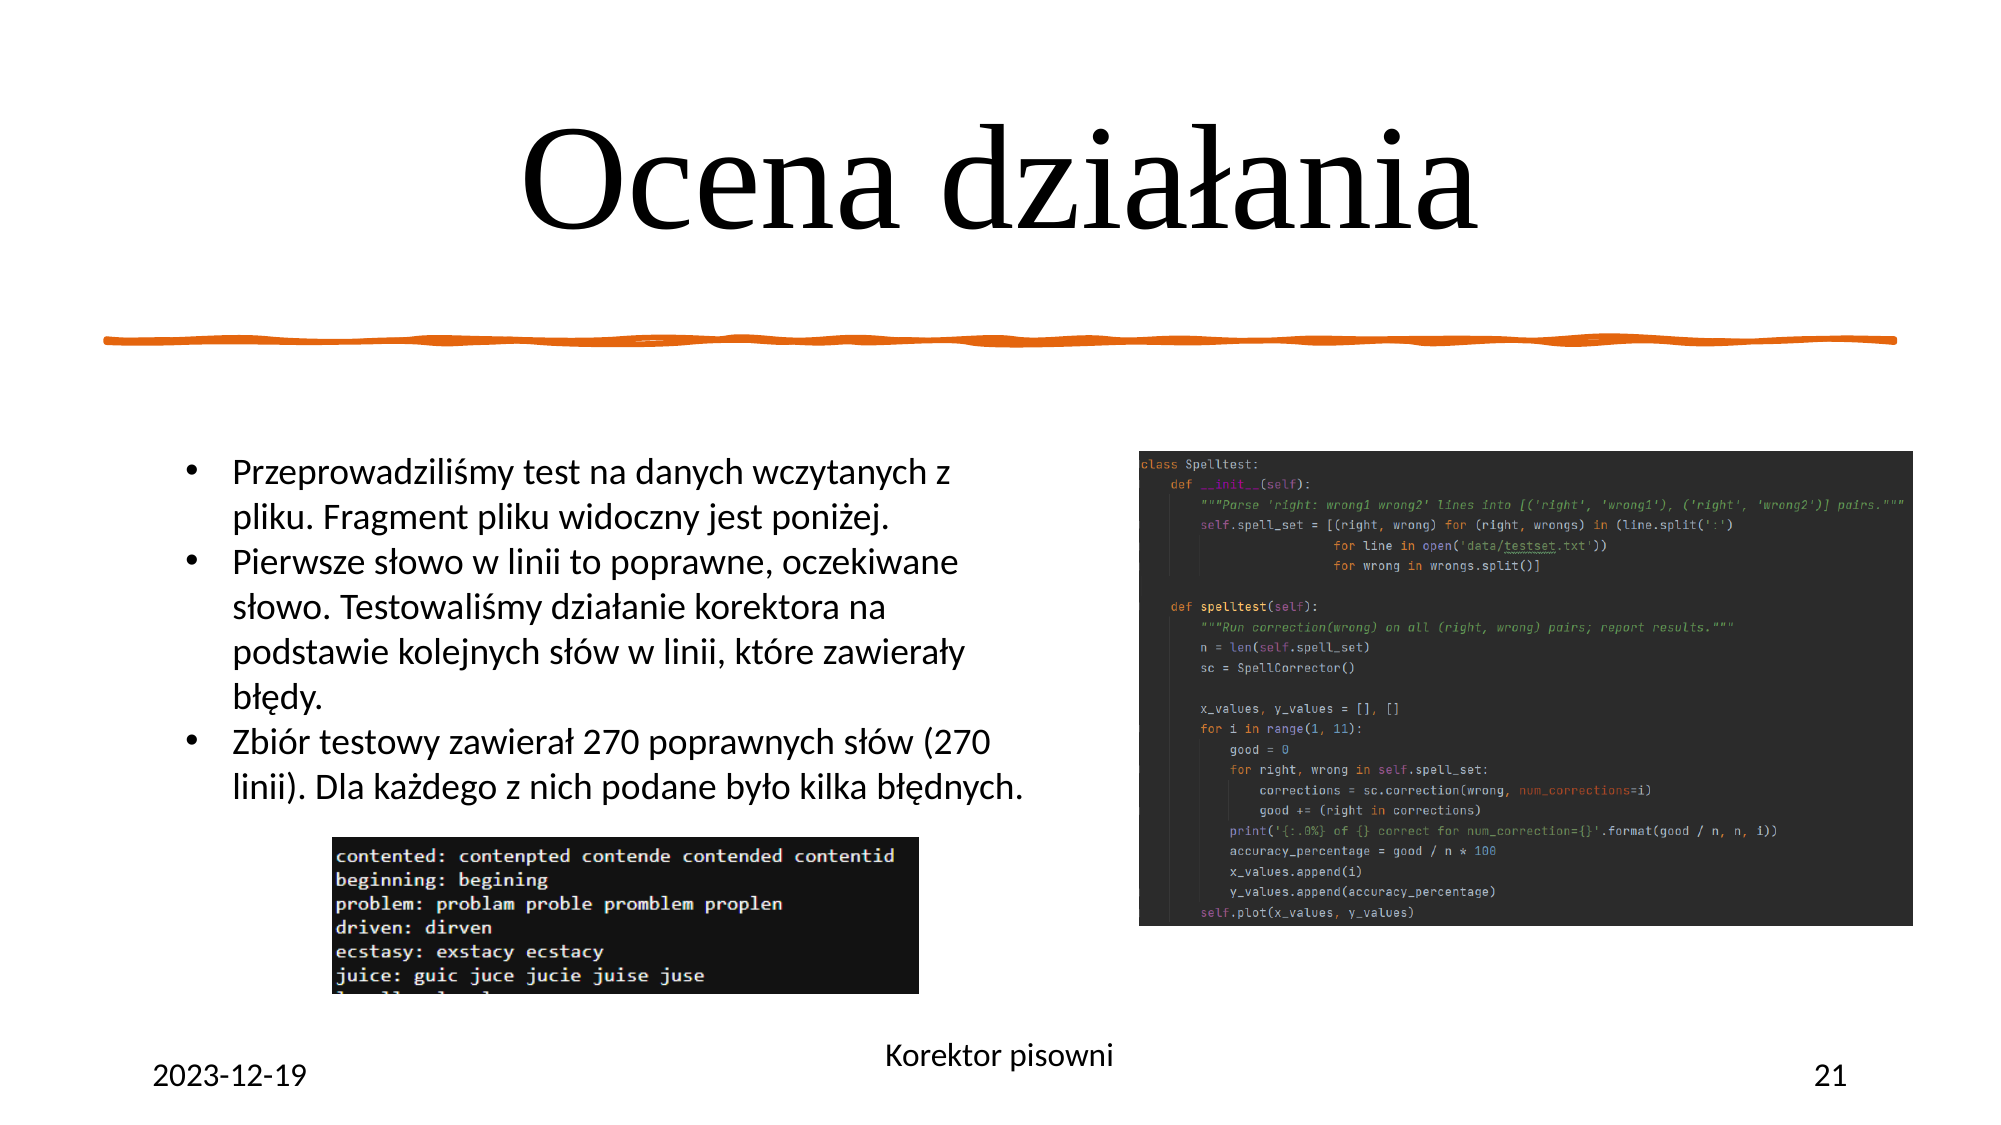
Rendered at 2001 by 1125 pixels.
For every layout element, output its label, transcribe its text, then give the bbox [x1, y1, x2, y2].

footer Korektor pisowni [662, 1042, 1338, 1103]
picture [331, 837, 919, 994]
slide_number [137, 1066, 588, 1103]
title Ocena działania [137, 59, 1863, 278]
text_box Przeprowadziliśmy test na danych wczytanych z pliku. Fragment pliku widoczny jest poniżej. Pierwsze słowo w linii to poprawne, oczekiwane słowo. Testowaliśmy działanie korektora na podstawie kolejnych słów w linii, które zawierały błędy. Zbiór testowy zawierał 270 poprawnych słów (270 linii). Dla każdego z nich podane było kilka błędnych. [170, 439, 1043, 860]
text_box [87, 375, 1000, 1066]
picture [1139, 451, 1913, 926]
slide_number 21 [1412, 1042, 1863, 1103]
